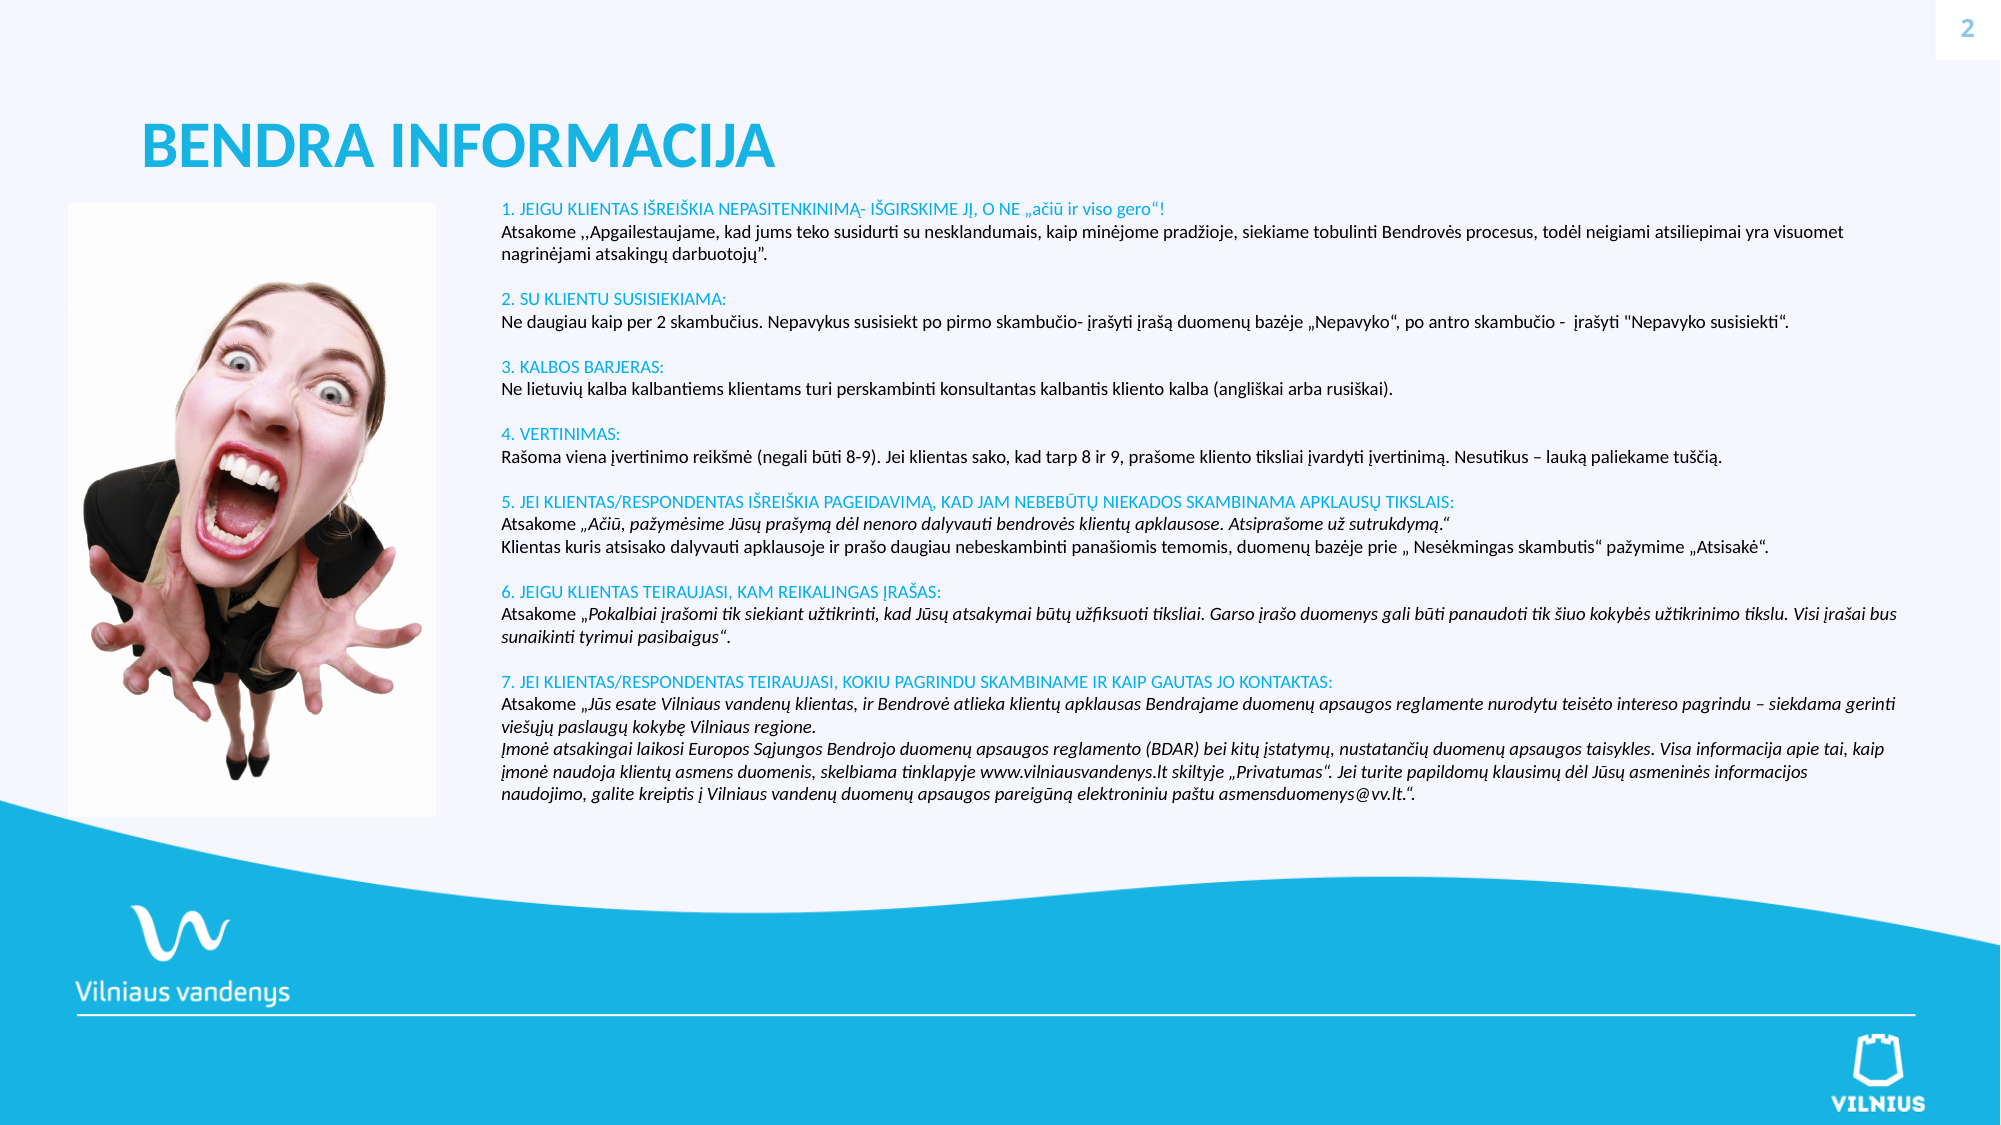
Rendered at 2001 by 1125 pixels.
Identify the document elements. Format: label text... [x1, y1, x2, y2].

text_box BENDRA INFORMACIJA [126, 93, 838, 189]
picture [0, 203, 2000, 1125]
text_box 1. JEIGU KLIENTAS IŠREIŠKIA NEPASITENKINIMĄ- IŠGIRSKIME JĮ, O NE „ačiū ir viso gero“! Atsakome ,,Apgailestaujame, kad jums teko susidurti su nesklandumais, kaip minėjome pradžioje, siekiame tobulinti Bendrovės procesus, todėl neigiami atsiliepimai yra visuomet nagrinėjami atsakingų darbuotojų”. 2. SU KLIENTU SUSISIEKIAMA: Ne daugiau kaip per 2 skambučius. Nepavykus susisiekt po pirmo skambučio- įrašyti įrašą duomenų bazėje „Nepavyko“, po antro skambučio - įrašyti "Nepavyko susisiekti“. 3. KALBOS BARJERAS: Ne lietuvių kalba kalbantiems klientams turi perskambinti konsultantas kalbantis kliento kalba (angliškai arba rusiškai). 4. VERTINIMAS: Rašoma viena įvertinimo reikšmė (negali būti 8-9). Jei klientas sako, kad tarp 8 ir 9, prašome kliento tiksliai įvardyti įvertinimą. Nesutikus – lauką paliekame tuščią. 5. JEI KLIENTAS/RESPONDENTAS IŠREIŠKIA PAGEIDAVIMĄ, KAD JAM NEBEBŪTŲ NIEKADOS SKAMBINAMA APKLAUSŲ TIKSLAIS: Atsakome „Ačiū, pažymėsime Jūsų prašymą dėl nenoro dalyvauti bendrovės klientų apklausose. Atsiprašome už sutrukdymą.“ Klientas kuris atsisako dalyvauti apklausoje ir prašo daugiau nebeskambinti panašiomis temomis, duomenų bazėje prie „ Nesėkmingas skambutis“ pažymime „Atsisakė“. 6. JEIGU KLIENTAS TEIRAUJASI, KAM REIKALINGAS ĮRAŠAS: Atsakome „Pokalbiai įrašomi tik siekiant užtikrinti, kad Jūsų atsakymai būtų užfiksuoti tiksliai. Garso įrašo duomenys gali būti panaudoti tik šiuo kokybės užtikrinimo tikslu. Visi įrašai bus sunaikinti tyrimui pasibaigus“. 7. JEI KLIENTAS/RESPONDENTAS TEIRAUJASI, KOKIU PAGRINDU SKAMBINAME IR KAIP GAUTAS JO KONTAKTAS: Atsakome „Jūs esate Vilniaus vandenų klientas, ir Bendrovė atlieka klientų apklausas Bendrajame duomenų apsaugos reglamente nurodytu teisėto intereso pagrindu – siekdama gerinti viešųjų paslaugų kokybę Vilniaus regione. Įmonė atsakingai laikosi Europos Sąjungos Bendrojo duomenų apsaugos reglamento (BDAR) bei kitų įstatymų, nustatančių duomenų apsaugos taisykles. Visa informacija apie tai, kaip įmonė naudoja klientų asmens duomenis, skelbiama tinklapyje www.vilniausvandenys.lt skiltyje „Privatumas“. Jei turite papildomų klausimų dėl Jūsų asmeninės informacijos naudojimo, galite kreiptis į Vilniaus vandenų duomenų apsaugos pareigūną elektroniniu paštu asmensduomenys@vv.lt.“. [486, 189, 1912, 812]
slide_number 2 [1935, 0, 2000, 60]
